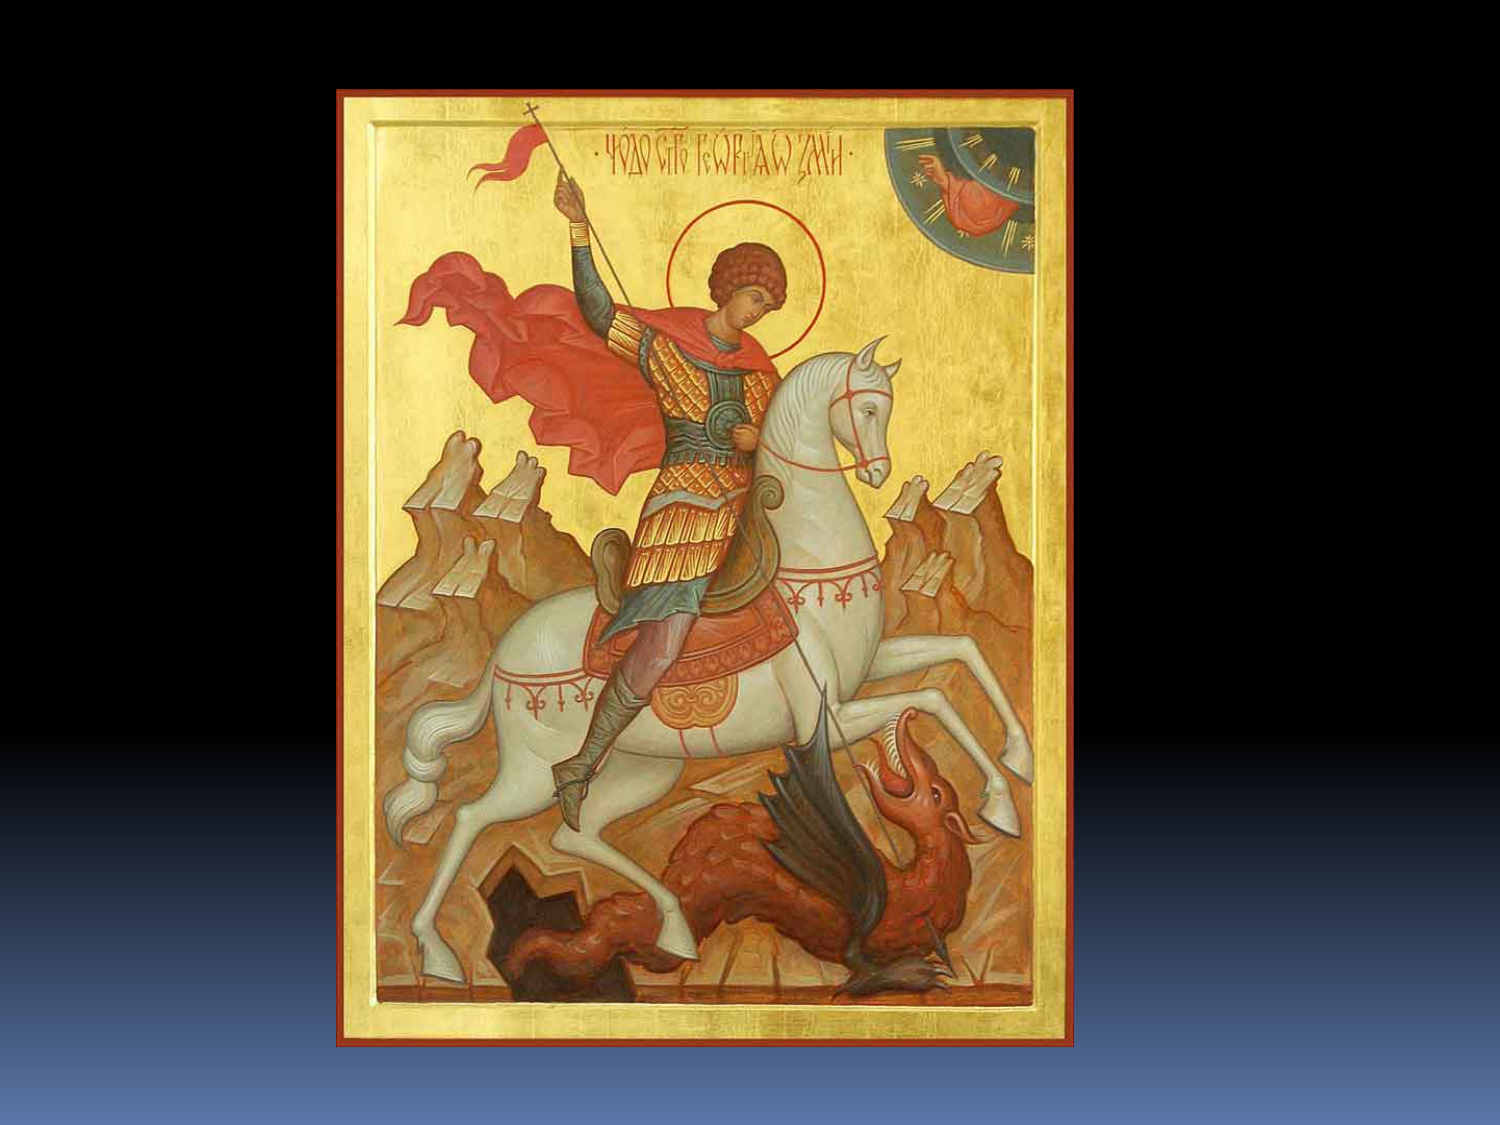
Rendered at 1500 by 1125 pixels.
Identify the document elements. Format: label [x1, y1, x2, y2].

picture [336, 89, 1074, 1048]
